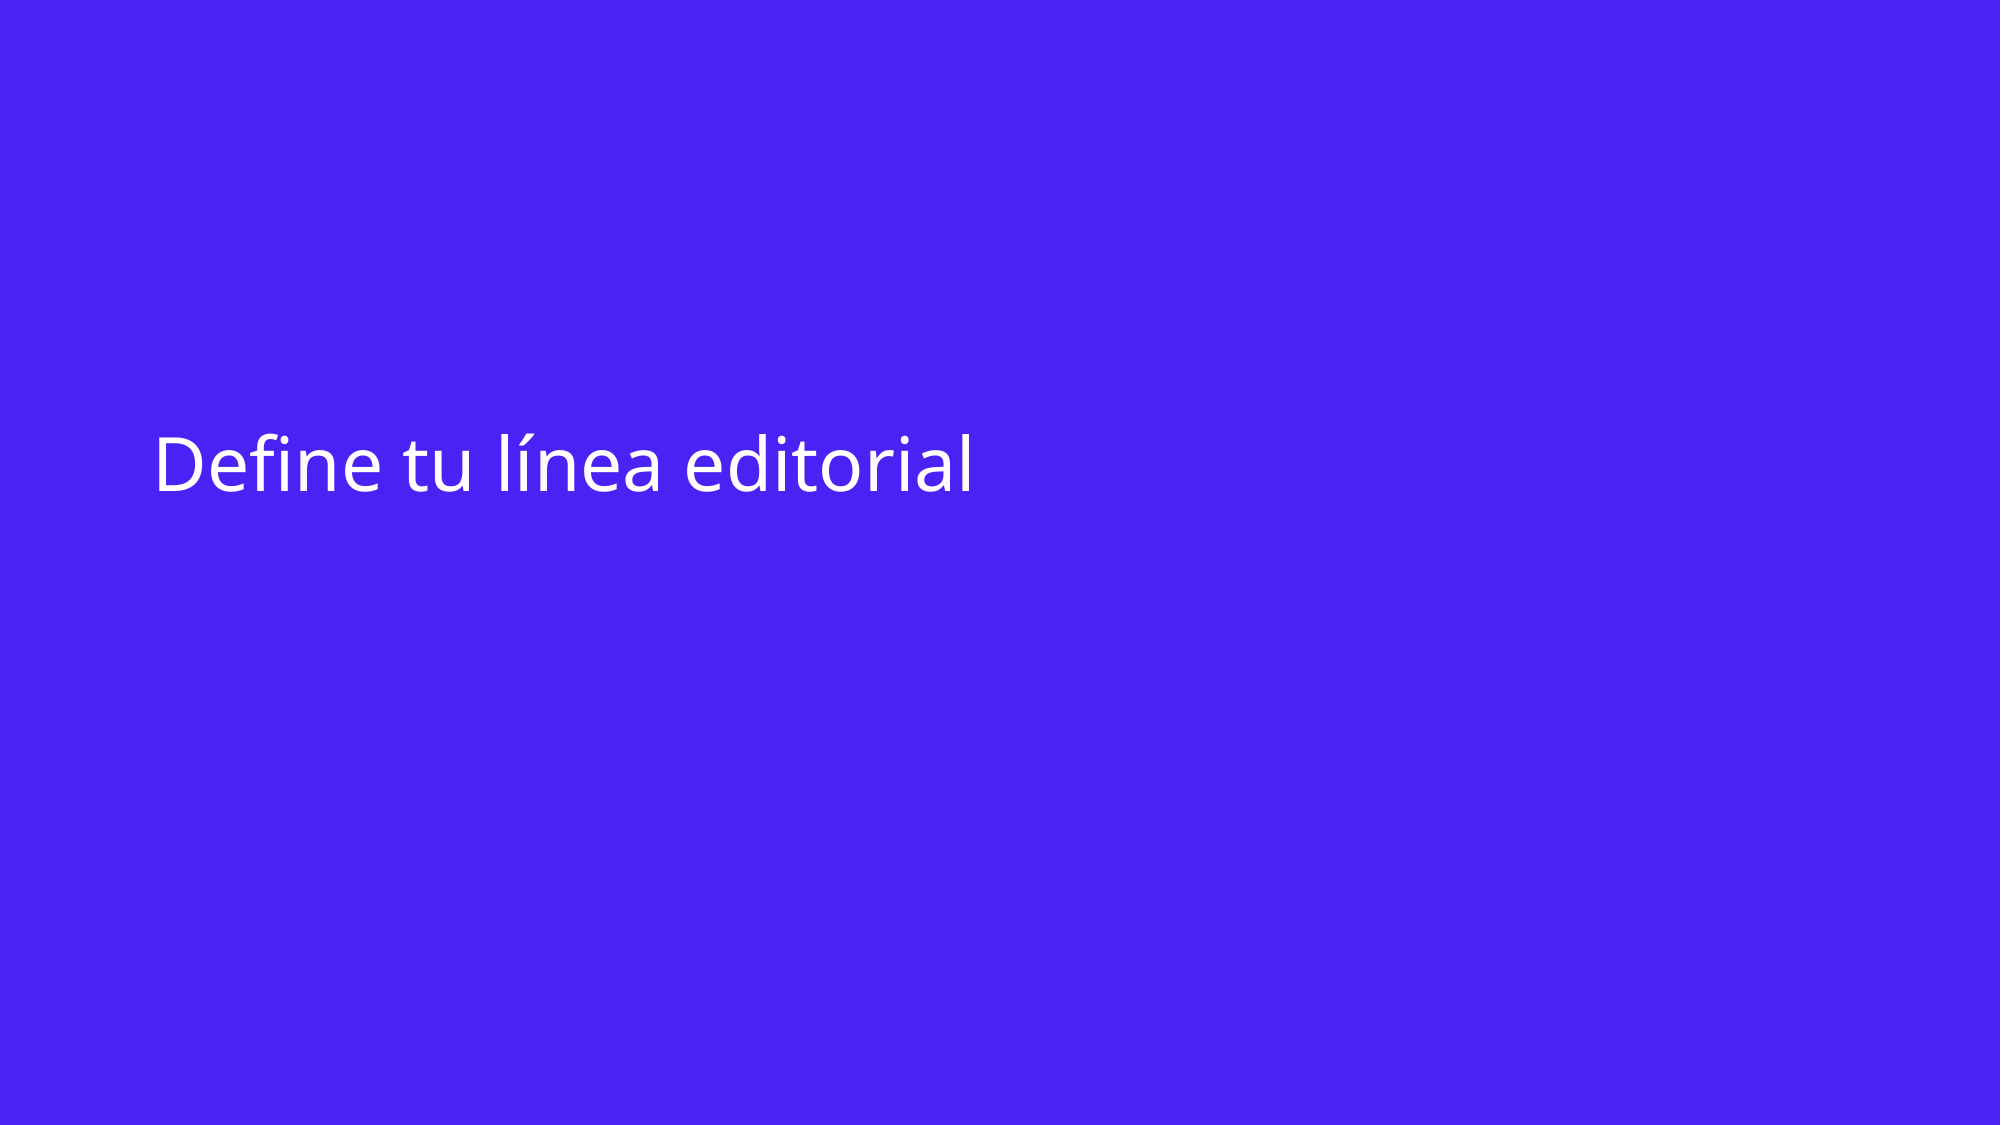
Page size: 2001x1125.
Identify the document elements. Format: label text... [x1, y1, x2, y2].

title Define tu línea editorial [137, 392, 1658, 516]
